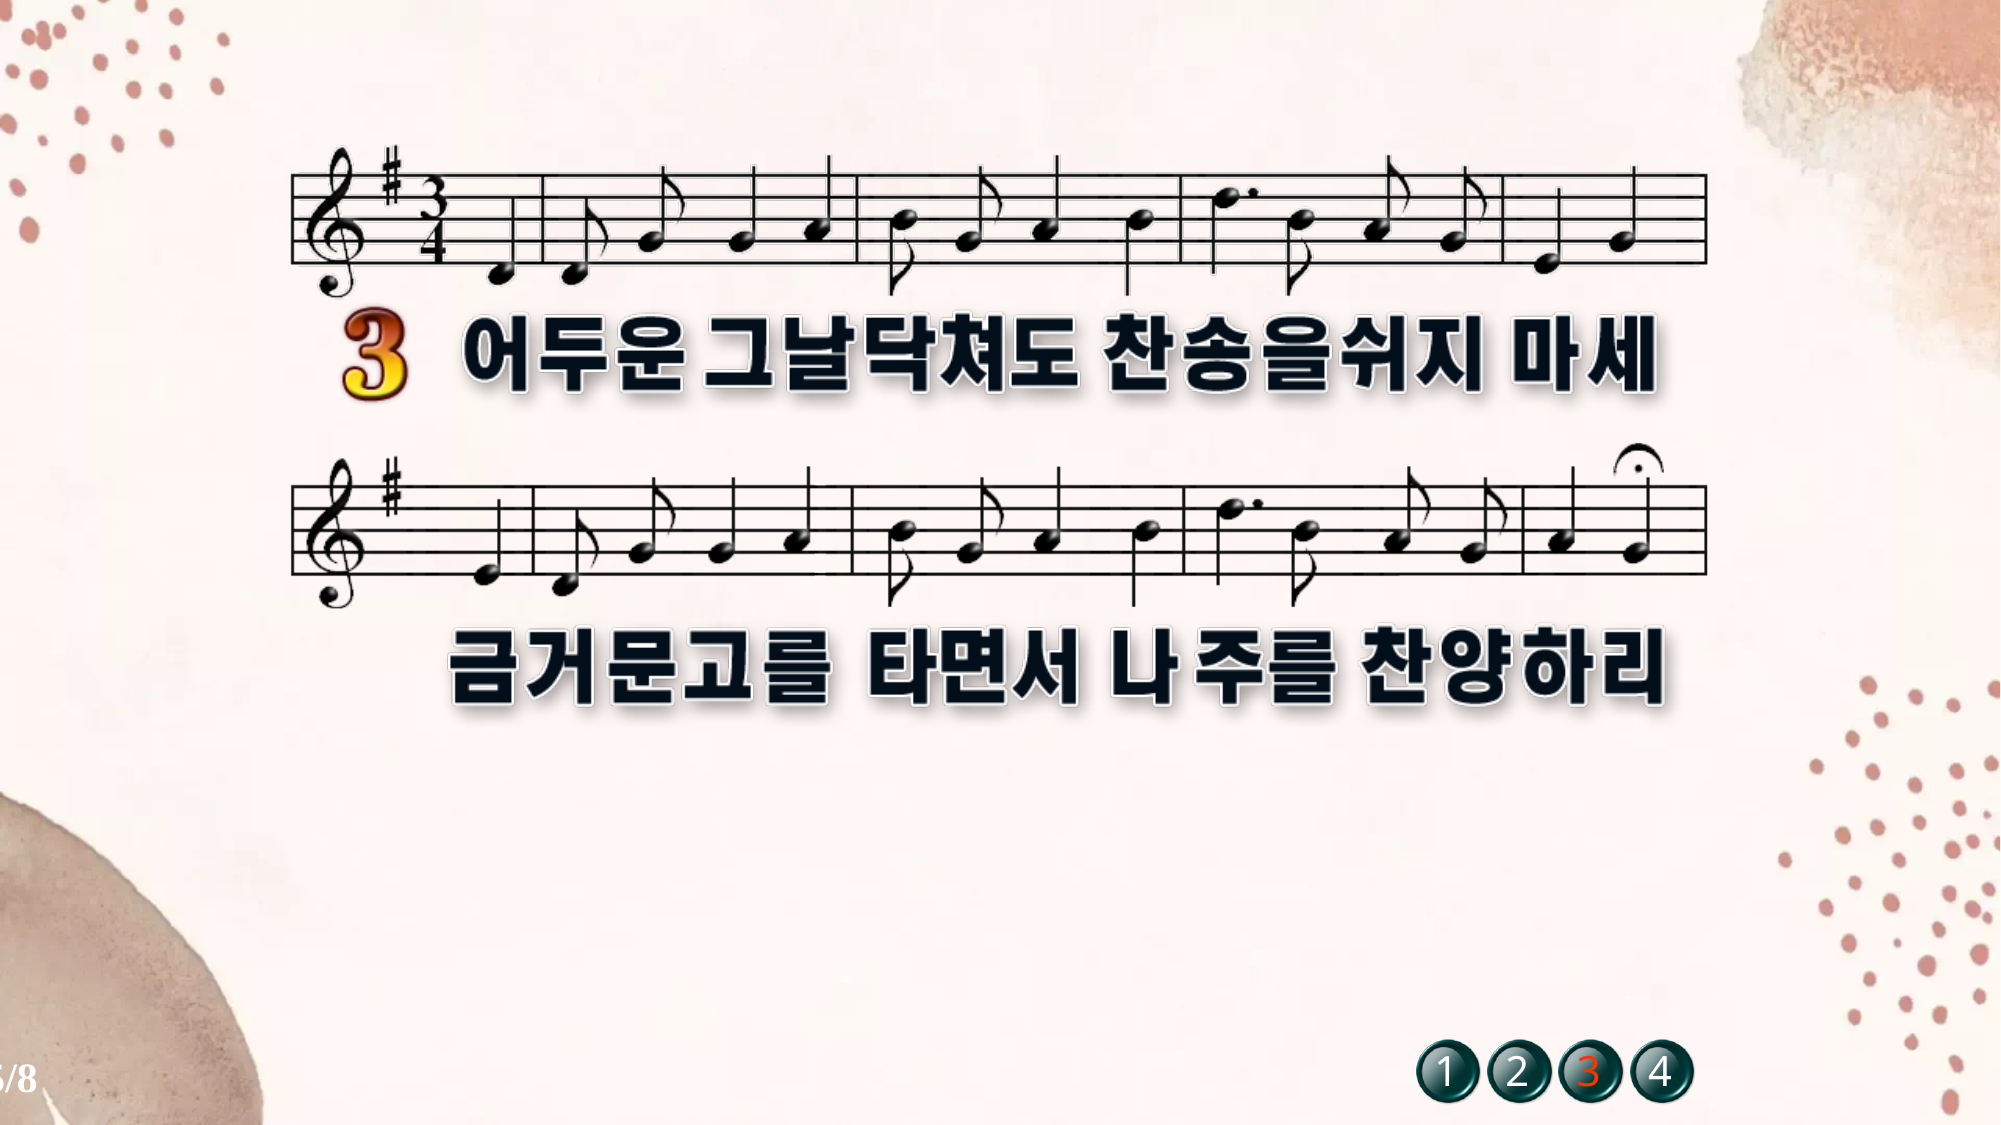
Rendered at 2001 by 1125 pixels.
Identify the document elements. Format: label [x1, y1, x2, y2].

text_box [1413, 1035, 1484, 1106]
text_box [1627, 1035, 1697, 1106]
text_box [1555, 1035, 1626, 1106]
text_box [1484, 1035, 1555, 1106]
picture [0, 0, 2001, 1125]
